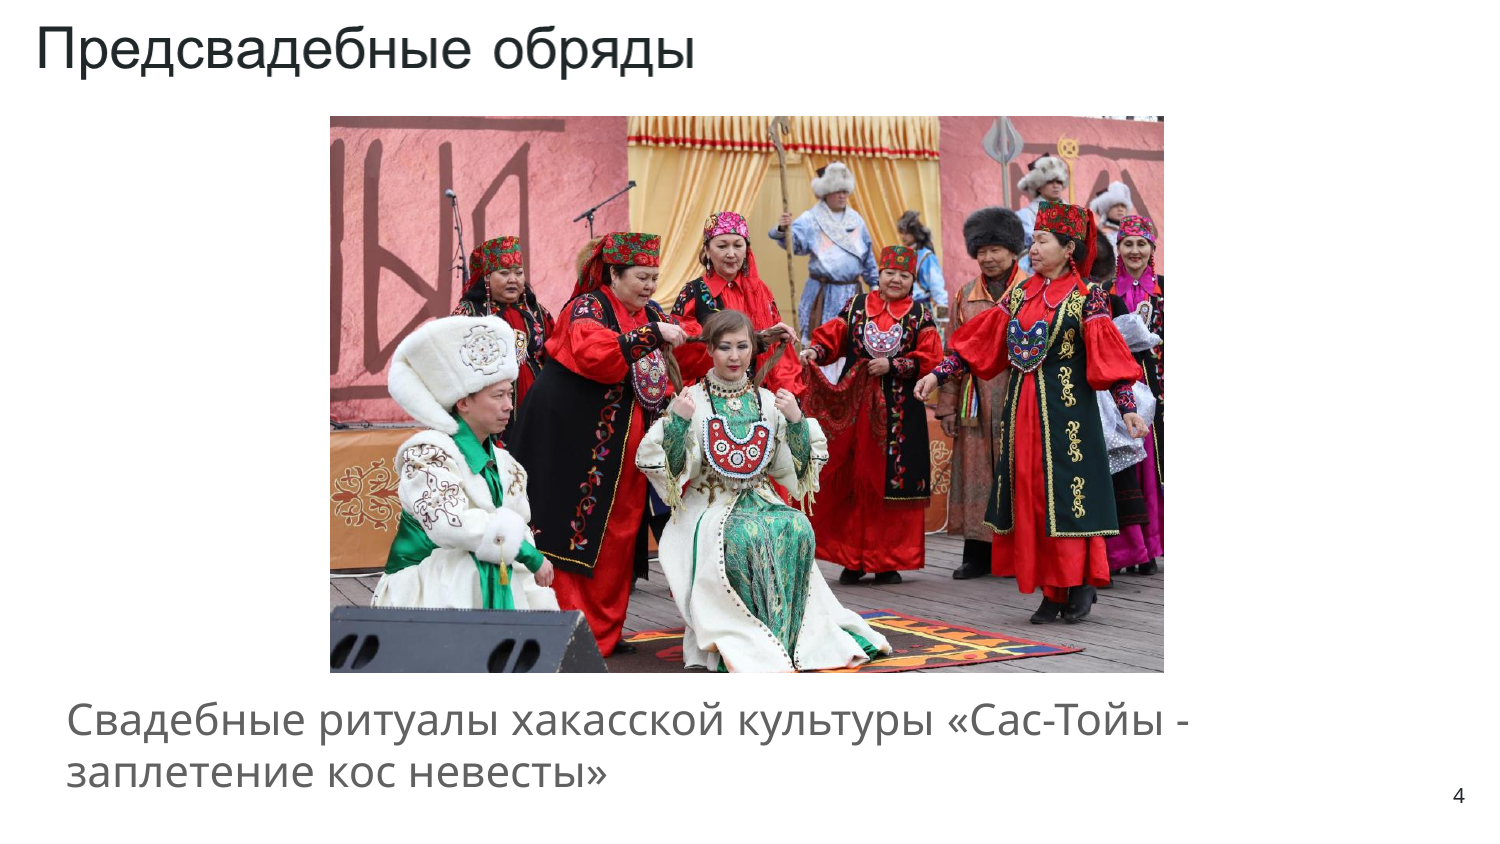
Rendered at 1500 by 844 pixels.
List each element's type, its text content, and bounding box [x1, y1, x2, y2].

slide_number 4 [1389, 764, 1480, 830]
list Свадебные ритуалы хакасской культуры «Сас-Тойы - заплетение кос невесты» [51, 695, 1419, 794]
picture [0, 0, 1419, 673]
